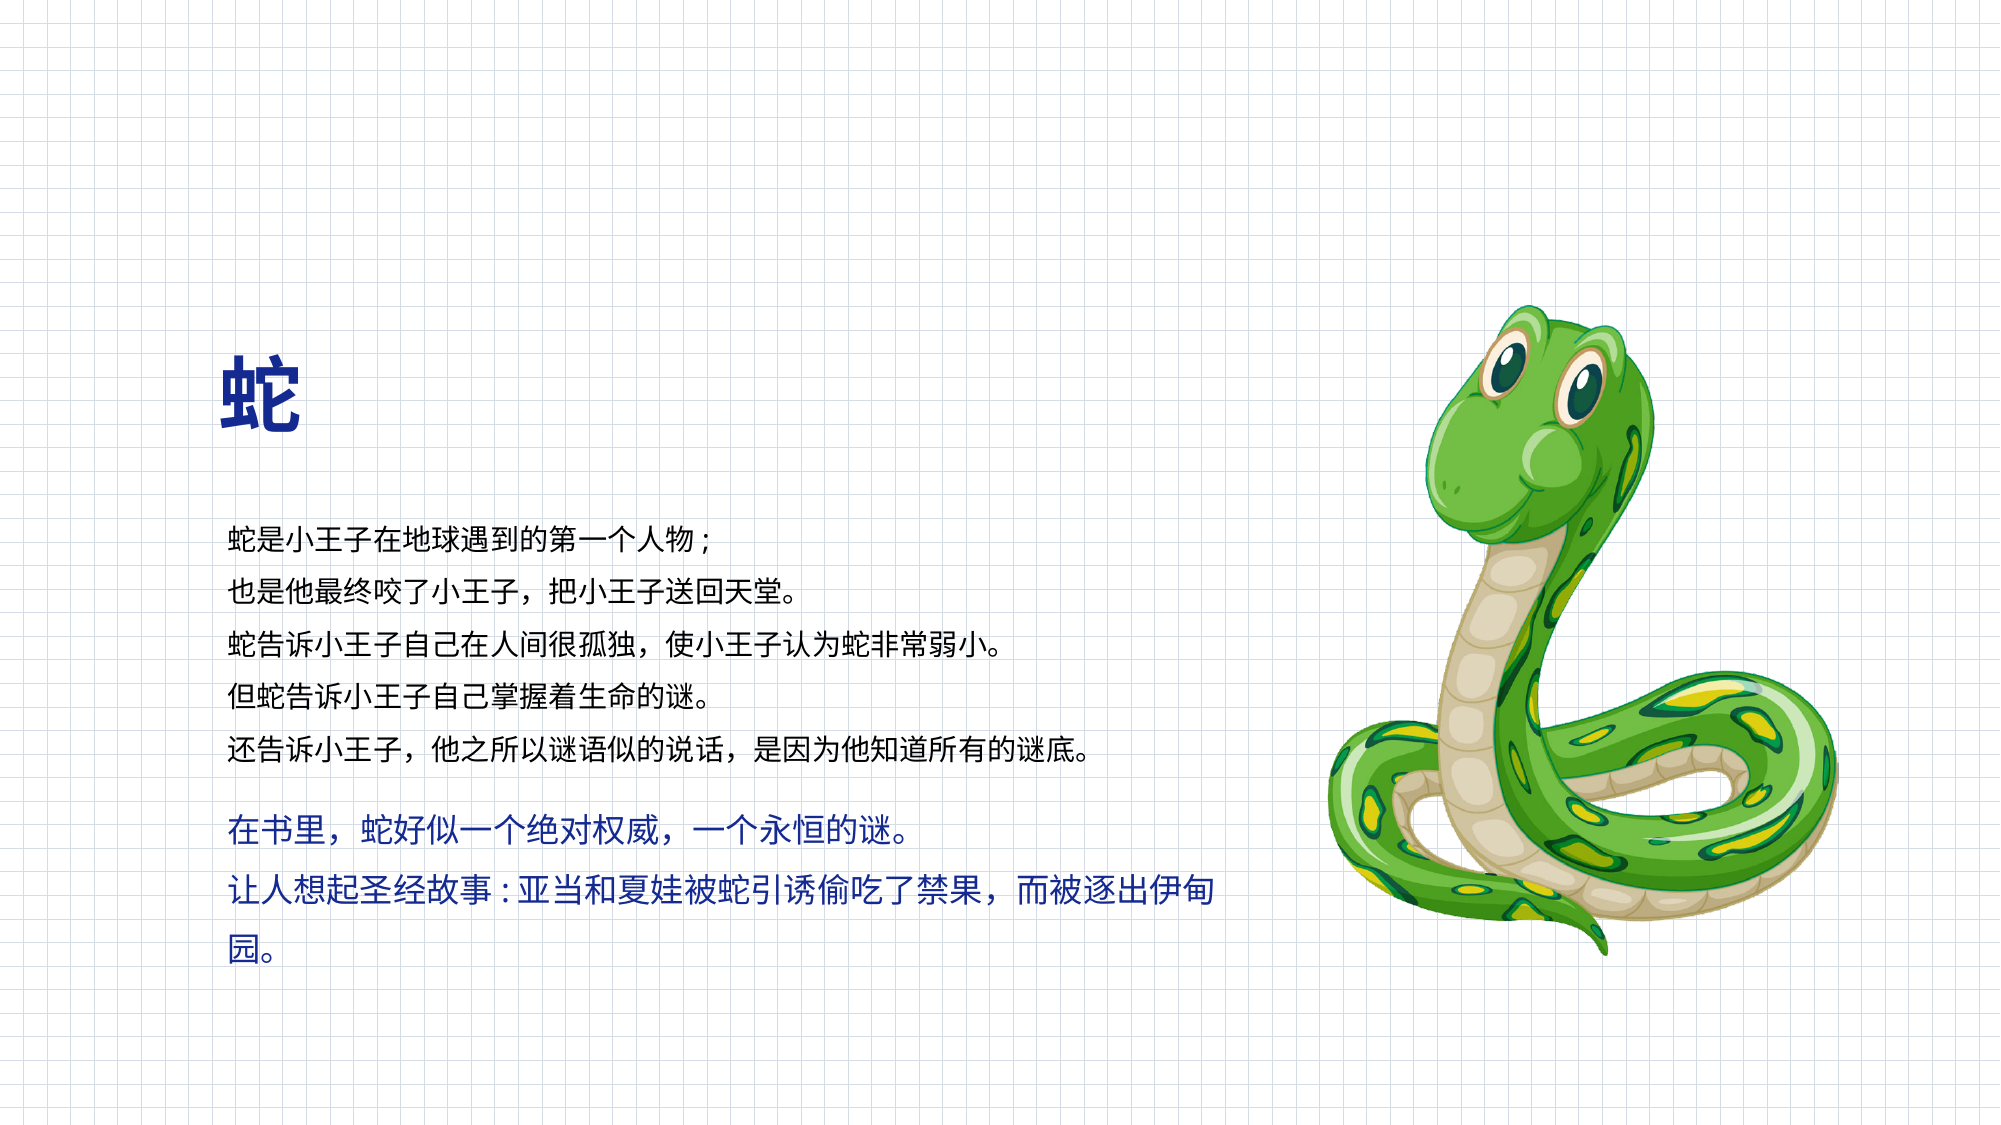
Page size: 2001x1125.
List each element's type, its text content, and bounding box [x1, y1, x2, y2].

text_box 蛇是小王子在地球遇到的第一个人物; 也是他最终咬了小王子，把小王子送回天堂。 蛇告诉小王子自己在人间很孤独，使小王子认为蛇非常弱小。 但蛇告诉小王子自己掌握着生命的谜。 还告诉小王子，他之所以谜语似的说话，是因为他知道所有的谜底。 [212, 496, 1195, 774]
text_box 在书里，蛇好似一个绝对权威，一个永恒的谜。 让人想起圣经故事:亚当和夏娃被蛇引诱偷吃了禁果，而被逐出伊甸园。 [212, 781, 1195, 976]
text_box 蛇 [204, 336, 606, 451]
picture [1195, 242, 1916, 1003]
